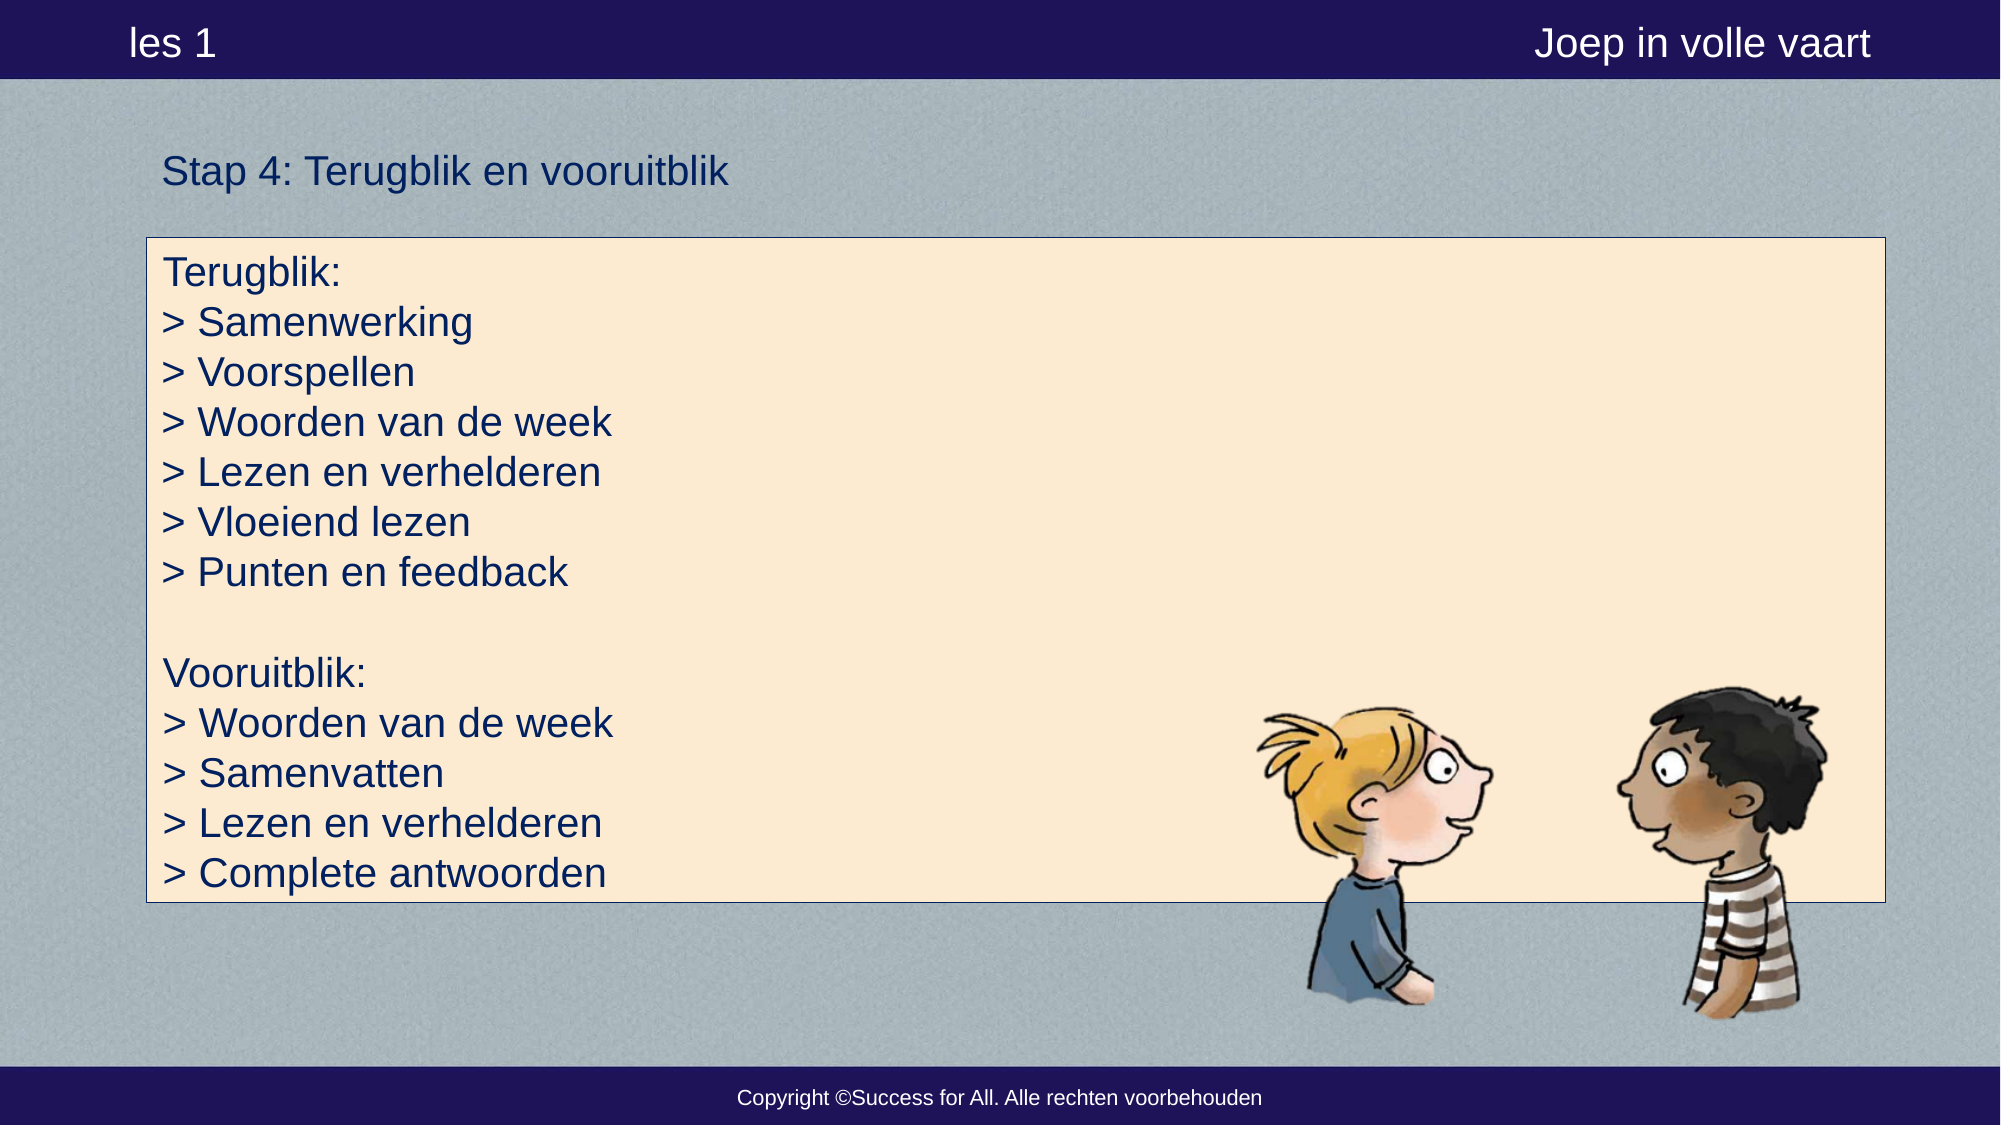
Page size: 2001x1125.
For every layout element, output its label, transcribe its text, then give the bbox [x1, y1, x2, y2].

text_box Copyright ©Success for All. Alle rechten voorbehouden [0, 1076, 2000, 1125]
picture [0, 0, 2001, 1125]
text_box Joep in volle vaart [999, 8, 1886, 73]
text_box les 1 [114, 8, 354, 73]
text_box Stap 4: Terugblik en vooruitblik [146, 136, 939, 201]
text_box Terugblik: > Samenwerking > Voorspellen > Woorden van de week > Lezen en verhelderen > Vloeiend lezen > Punten en feedback Vooruitblik: > Woorden van de week > Samenvatten > Lezen en verhelderen > Complete antwoorden [146, 237, 1886, 903]
